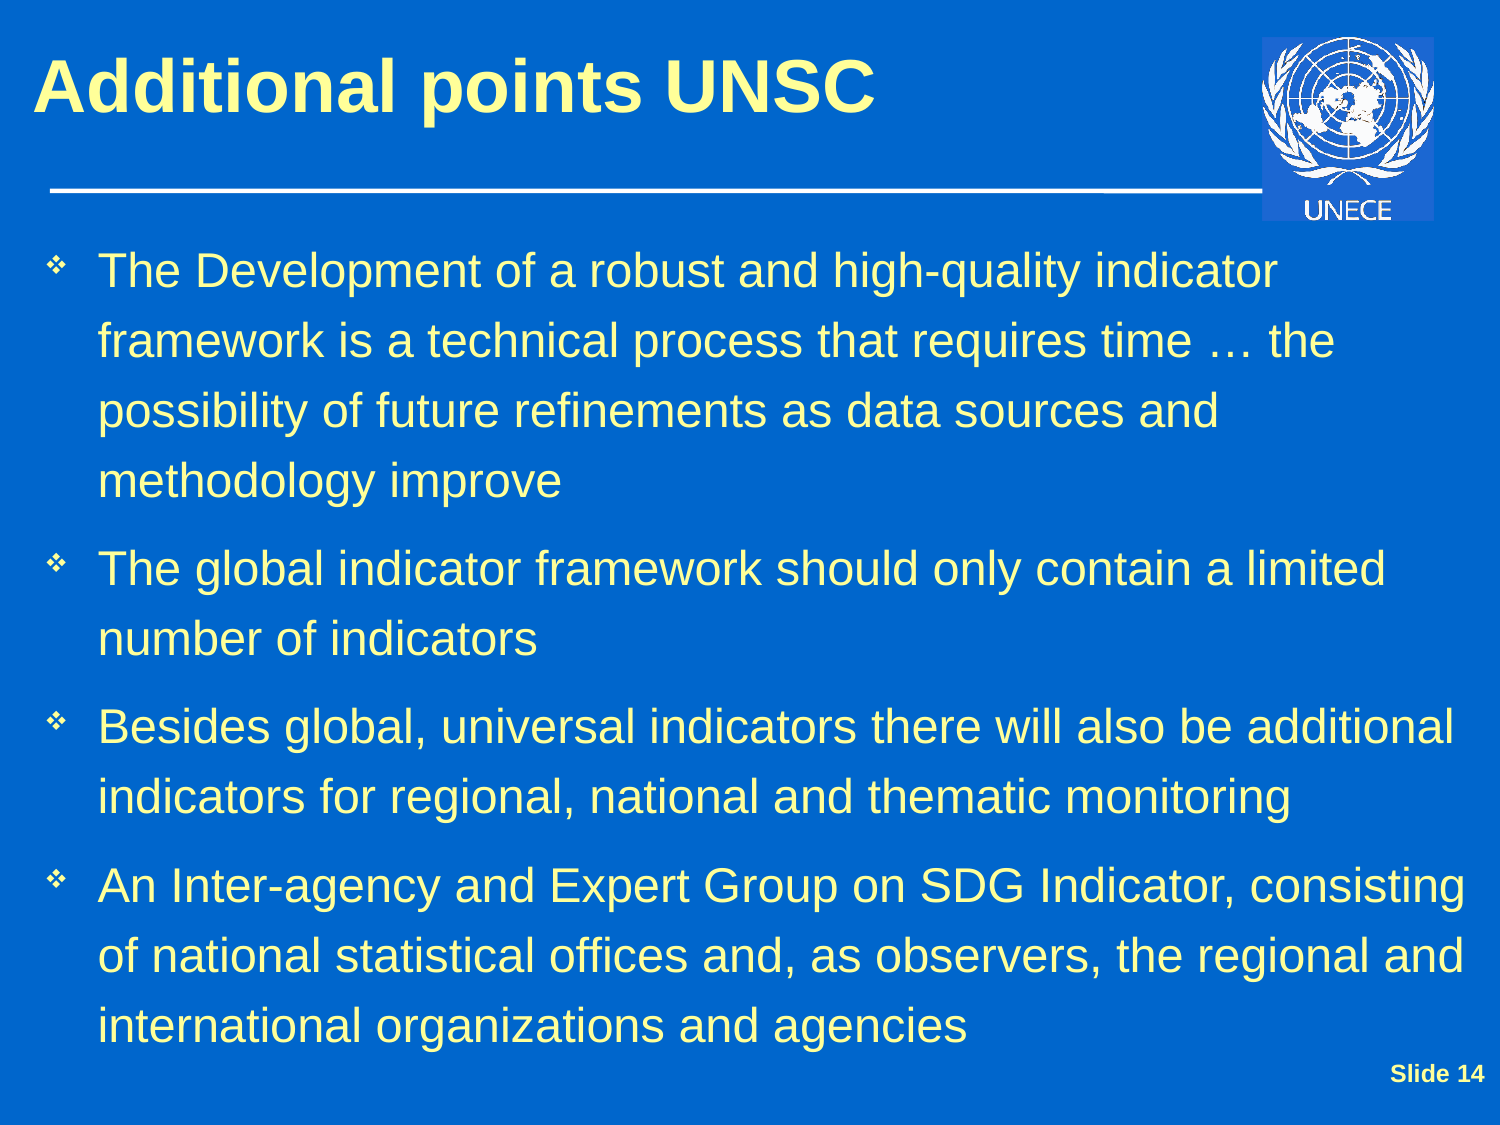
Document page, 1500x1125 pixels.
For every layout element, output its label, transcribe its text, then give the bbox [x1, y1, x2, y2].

picture [1262, 37, 1434, 219]
list The Development of a robust and high-quality indicator framework is a technical process that requires time … the possibility of future refinements as data sources and methodology improve The global indicator framework should only contain a limited number of indicators Besides global, universal indicators there will also be additional indicators for regional, national and thematic monitoring An Inter-agency and Expert Group on SDG Indicator, consisting of national statistical offices and, as observers, the regional and international organizations and agencies [29, 219, 1483, 1125]
title Additional points UNSC [17, 1, 1247, 165]
